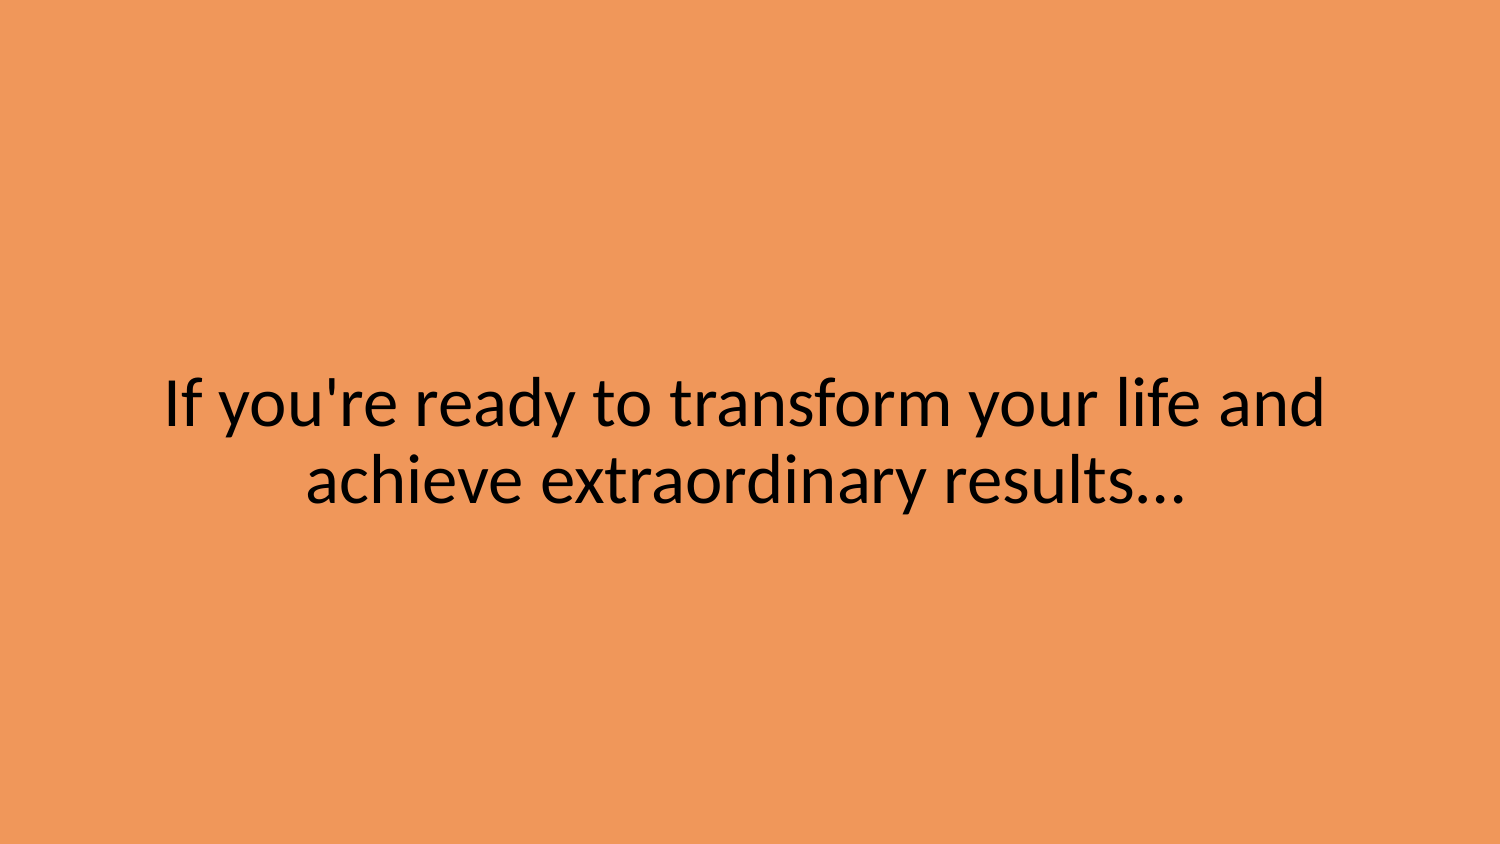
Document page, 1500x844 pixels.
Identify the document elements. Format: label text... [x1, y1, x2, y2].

list If you're ready to transform your life and achieve extraordinary results… [94, 358, 1398, 500]
